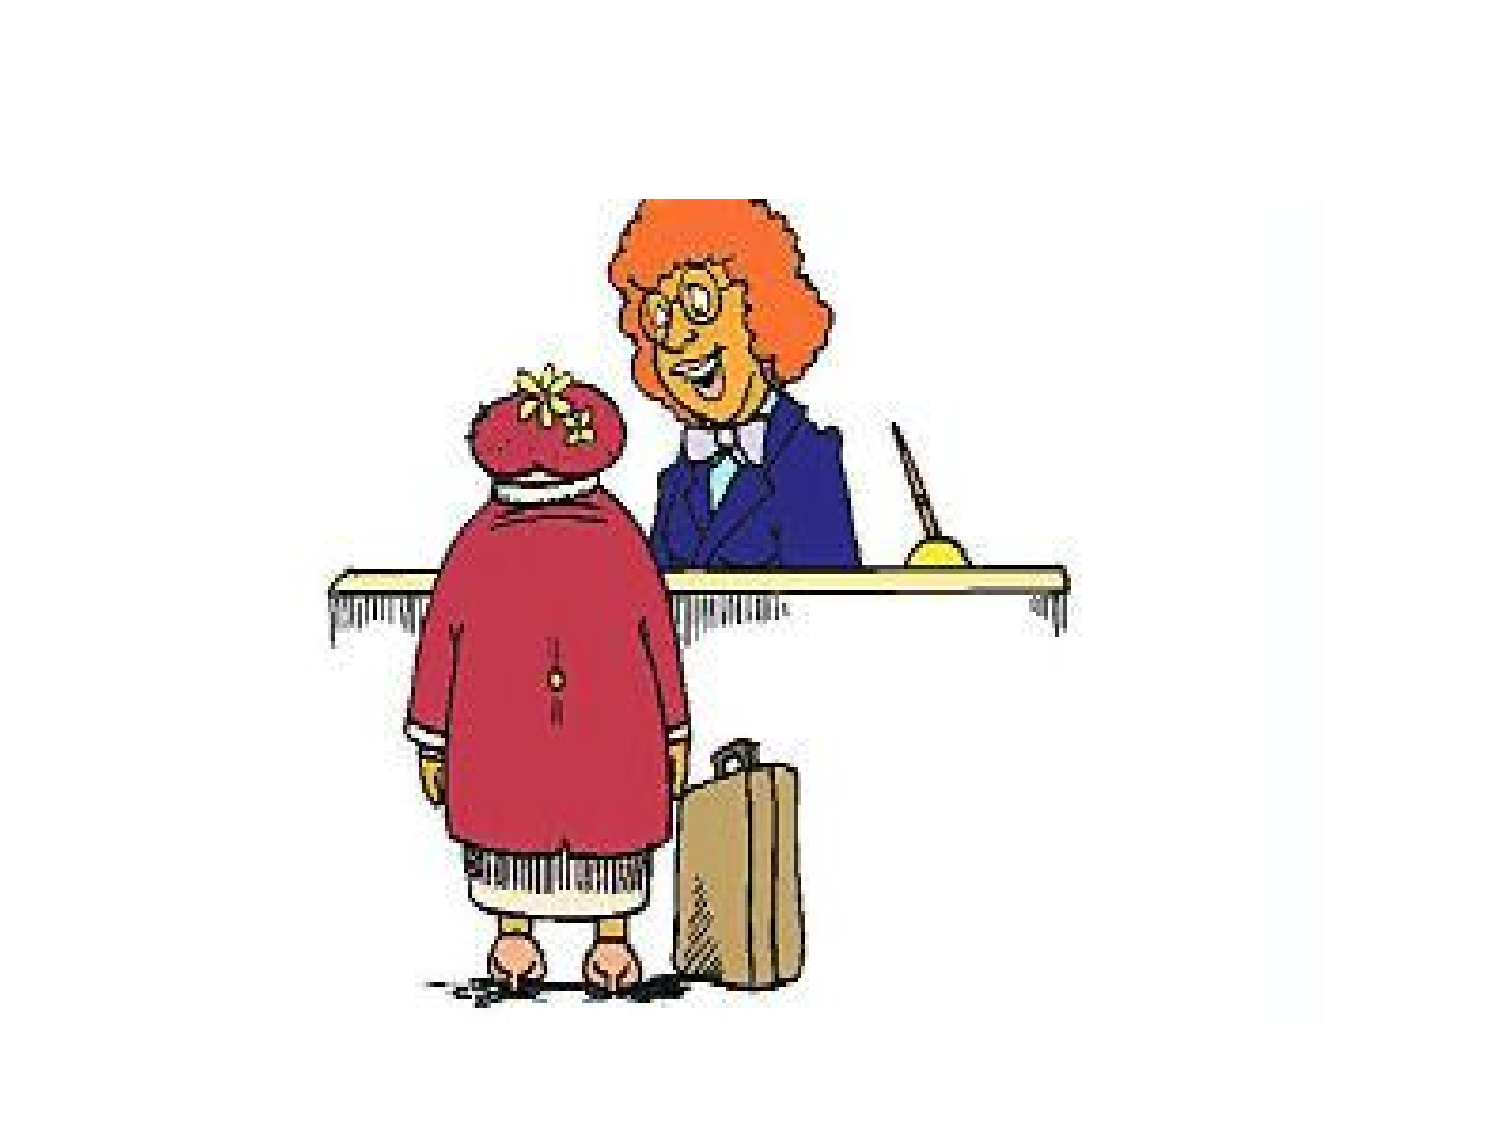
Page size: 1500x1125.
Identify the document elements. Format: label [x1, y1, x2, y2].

list [112, 199, 1326, 1026]
